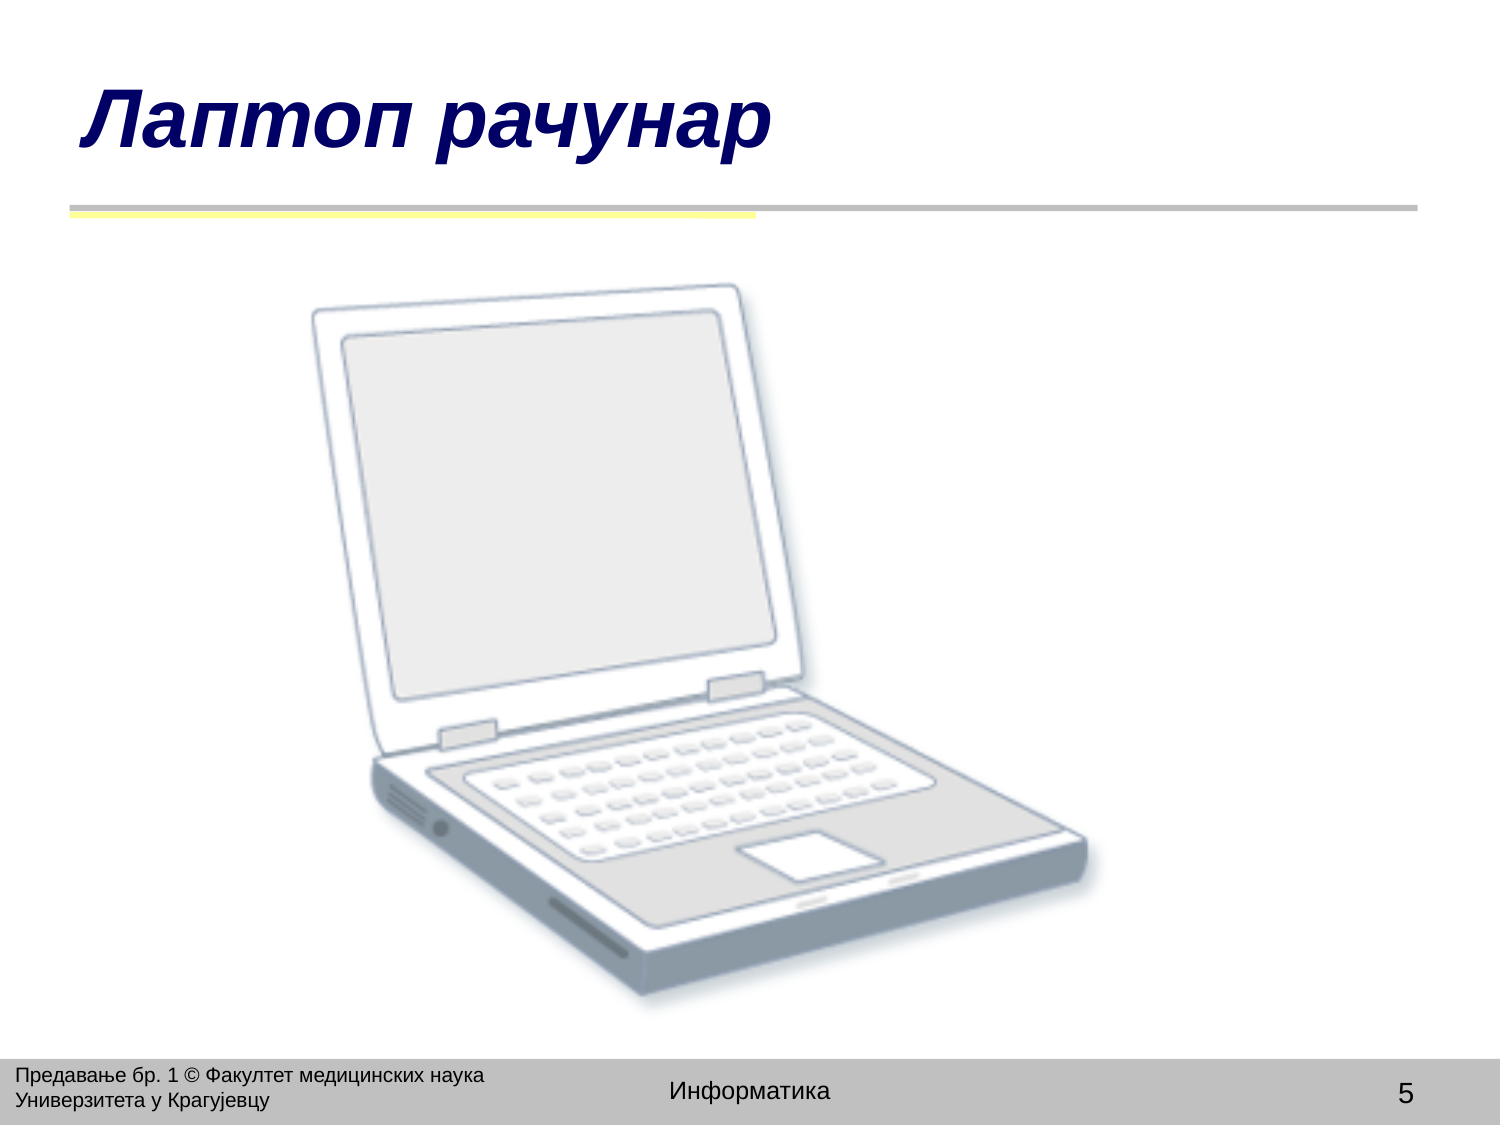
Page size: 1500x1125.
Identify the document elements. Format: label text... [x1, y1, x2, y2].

title Лаптоп рачунар [69, 19, 1426, 208]
slide_number Предавање бр. 1 © Факултет медицинских наука Универзитета у Крагујевцу [0, 1053, 599, 1108]
footer Информатика [512, 1066, 988, 1125]
slide_number 5 [1079, 1066, 1430, 1125]
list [292, 239, 1153, 1039]
